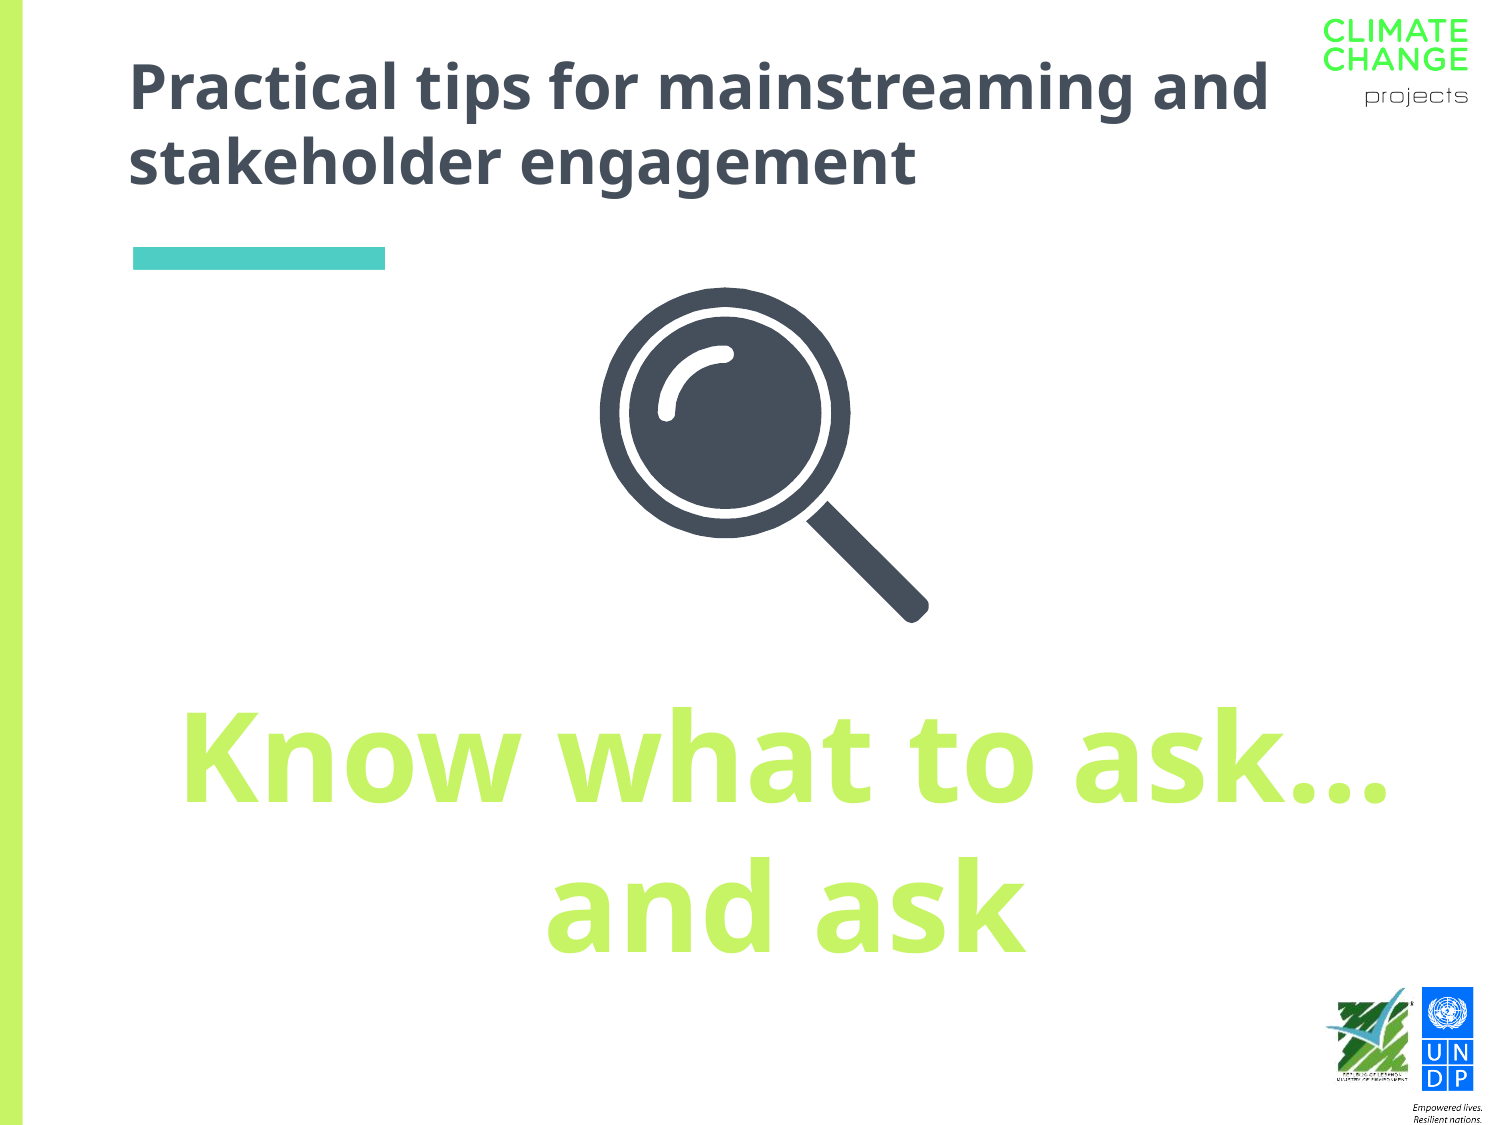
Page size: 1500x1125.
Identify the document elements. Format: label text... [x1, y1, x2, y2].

text_box Know what to ask…and ask [147, 796, 1423, 993]
picture [1387, 0, 1482, 122]
picture [1325, 987, 1482, 1123]
title Practical tips for mainstreaming and stakeholder engagement [113, 0, 1387, 212]
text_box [599, 287, 929, 624]
